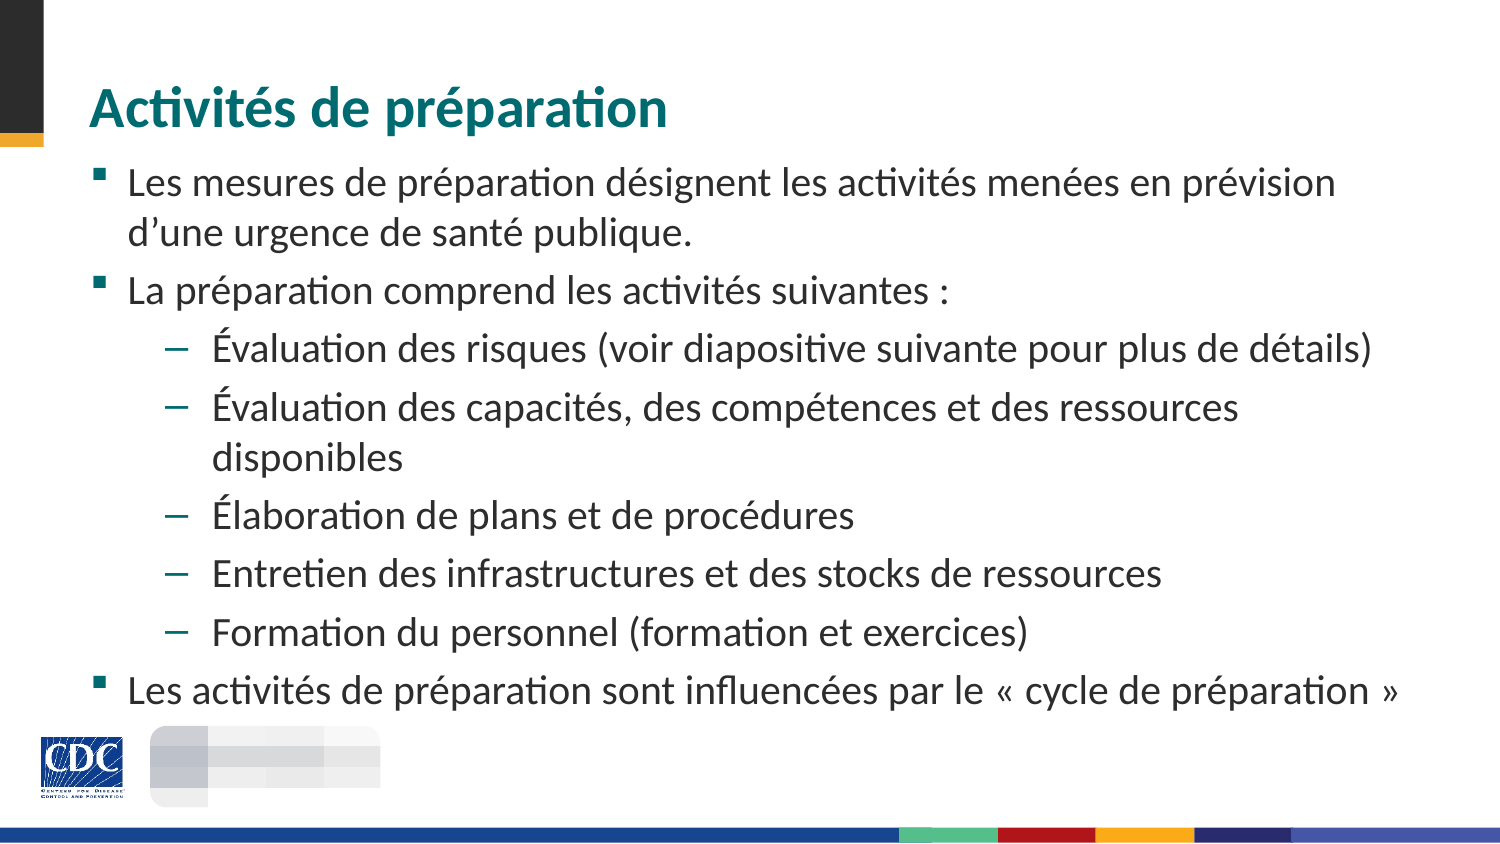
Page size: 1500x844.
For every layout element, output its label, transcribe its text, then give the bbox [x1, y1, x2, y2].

list Les mesures de préparation désignent les activités menées en prévision d’une urgence de santé publique. La préparation comprend les activités suivantes : Évaluation des risques (voir diapositive suivante pour plus de détails) Évaluation des capacités, des compétences et des ressources disponibles Élaboration de plans et de procédures Entretien des infrastructures et des stocks de ressources Formation du personnel (formation et exercices) Les activités de préparation sont influencées par le « cycle de préparation » [75, 146, 1442, 728]
title Activités de préparation [75, 33, 1425, 146]
picture [41, 737, 125, 798]
